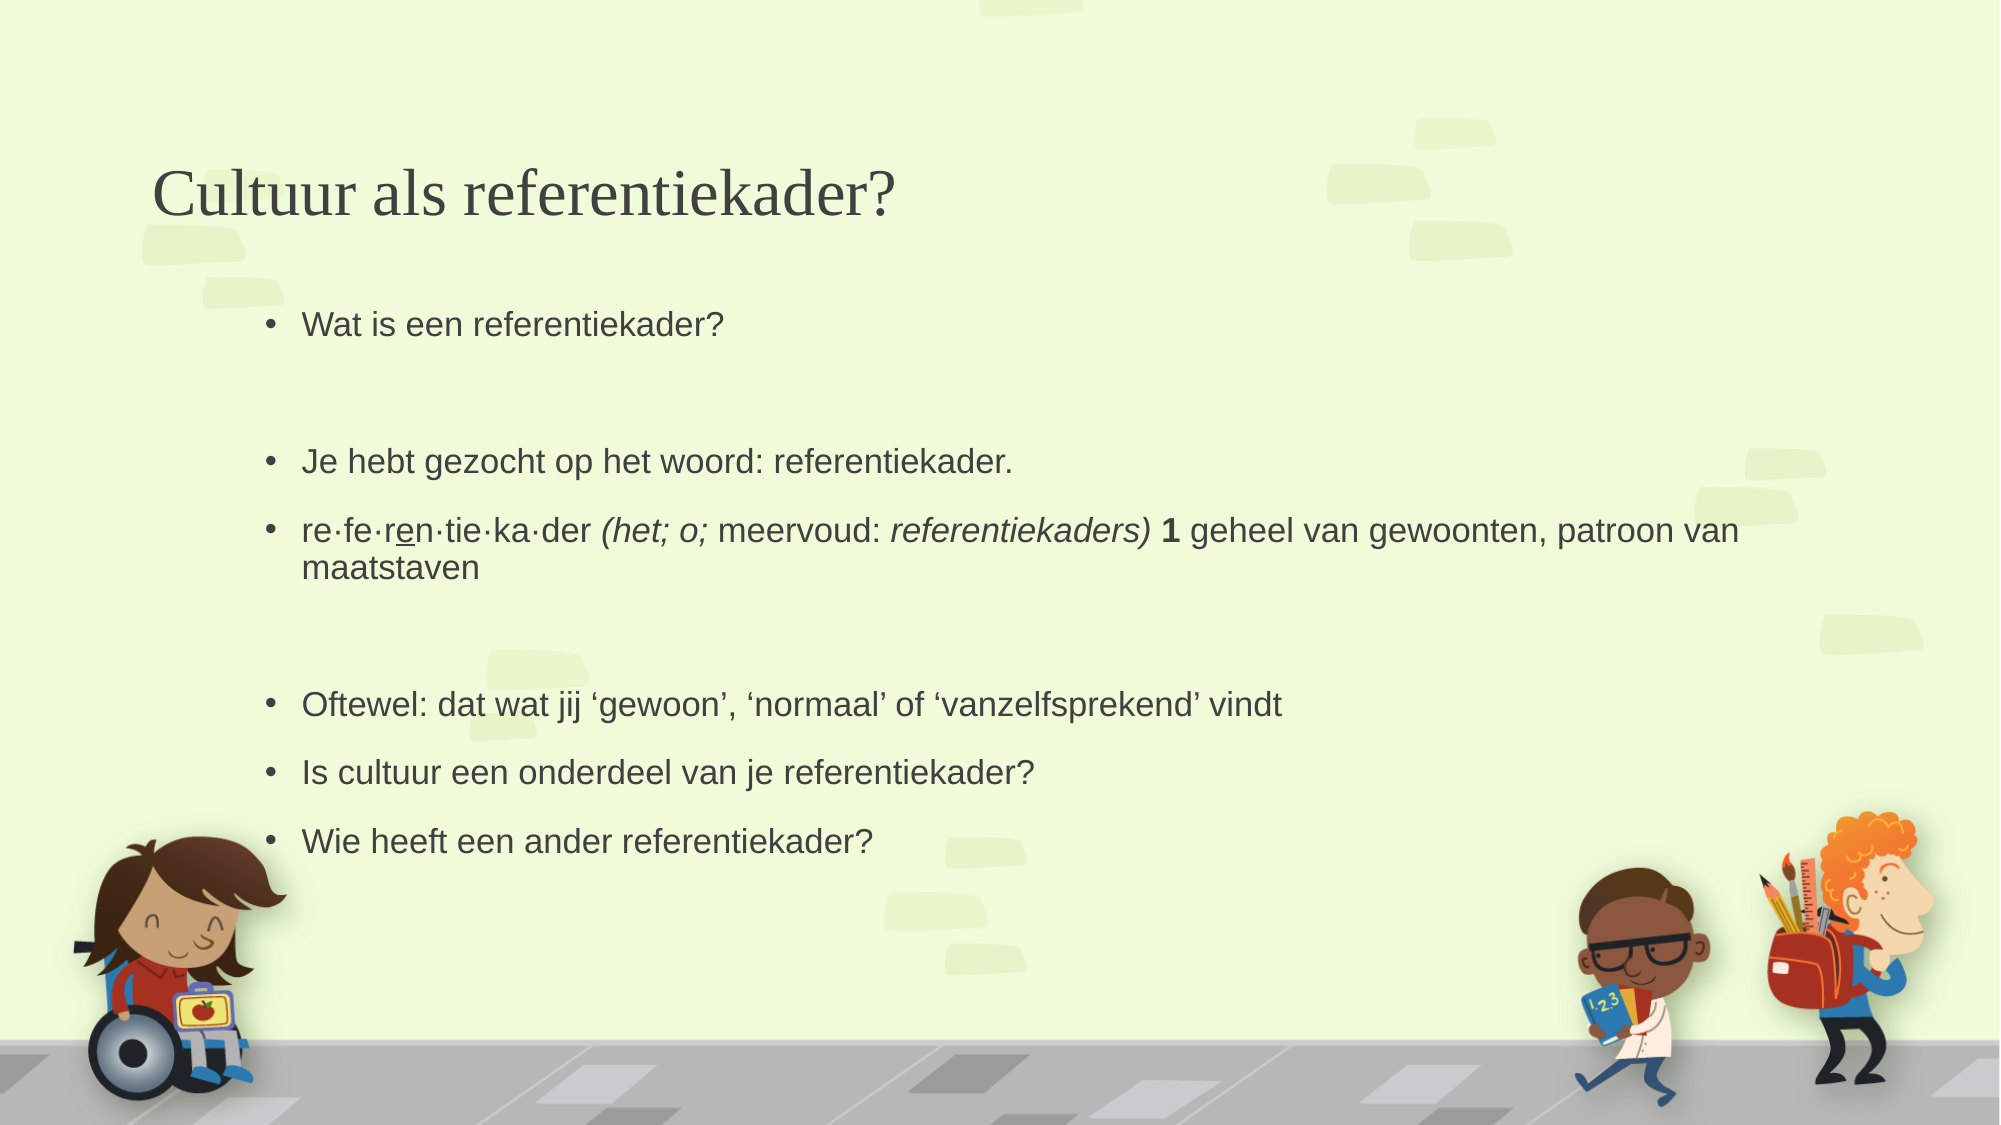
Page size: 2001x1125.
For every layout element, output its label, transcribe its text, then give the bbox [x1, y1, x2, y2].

picture [0, 0, 2000, 1125]
title Cultuur als referentiekader? [137, 59, 1750, 238]
list Wat is een referentiekader? Je hebt gezocht op het woord: referentiekader. re·fe·ren·tie·ka·der (het; o; meervoud: referentiekaders) 1 geheel van gewoonten, patroon van maatstaven Oftewel: dat wat jij ‘gewoon’, ‘normaal’ of ‘vanzelfsprekend’ vindt Is cultuur een onderdeel van je referentiekader? Wie heeft een ander referentiekader? [249, 299, 1768, 870]
